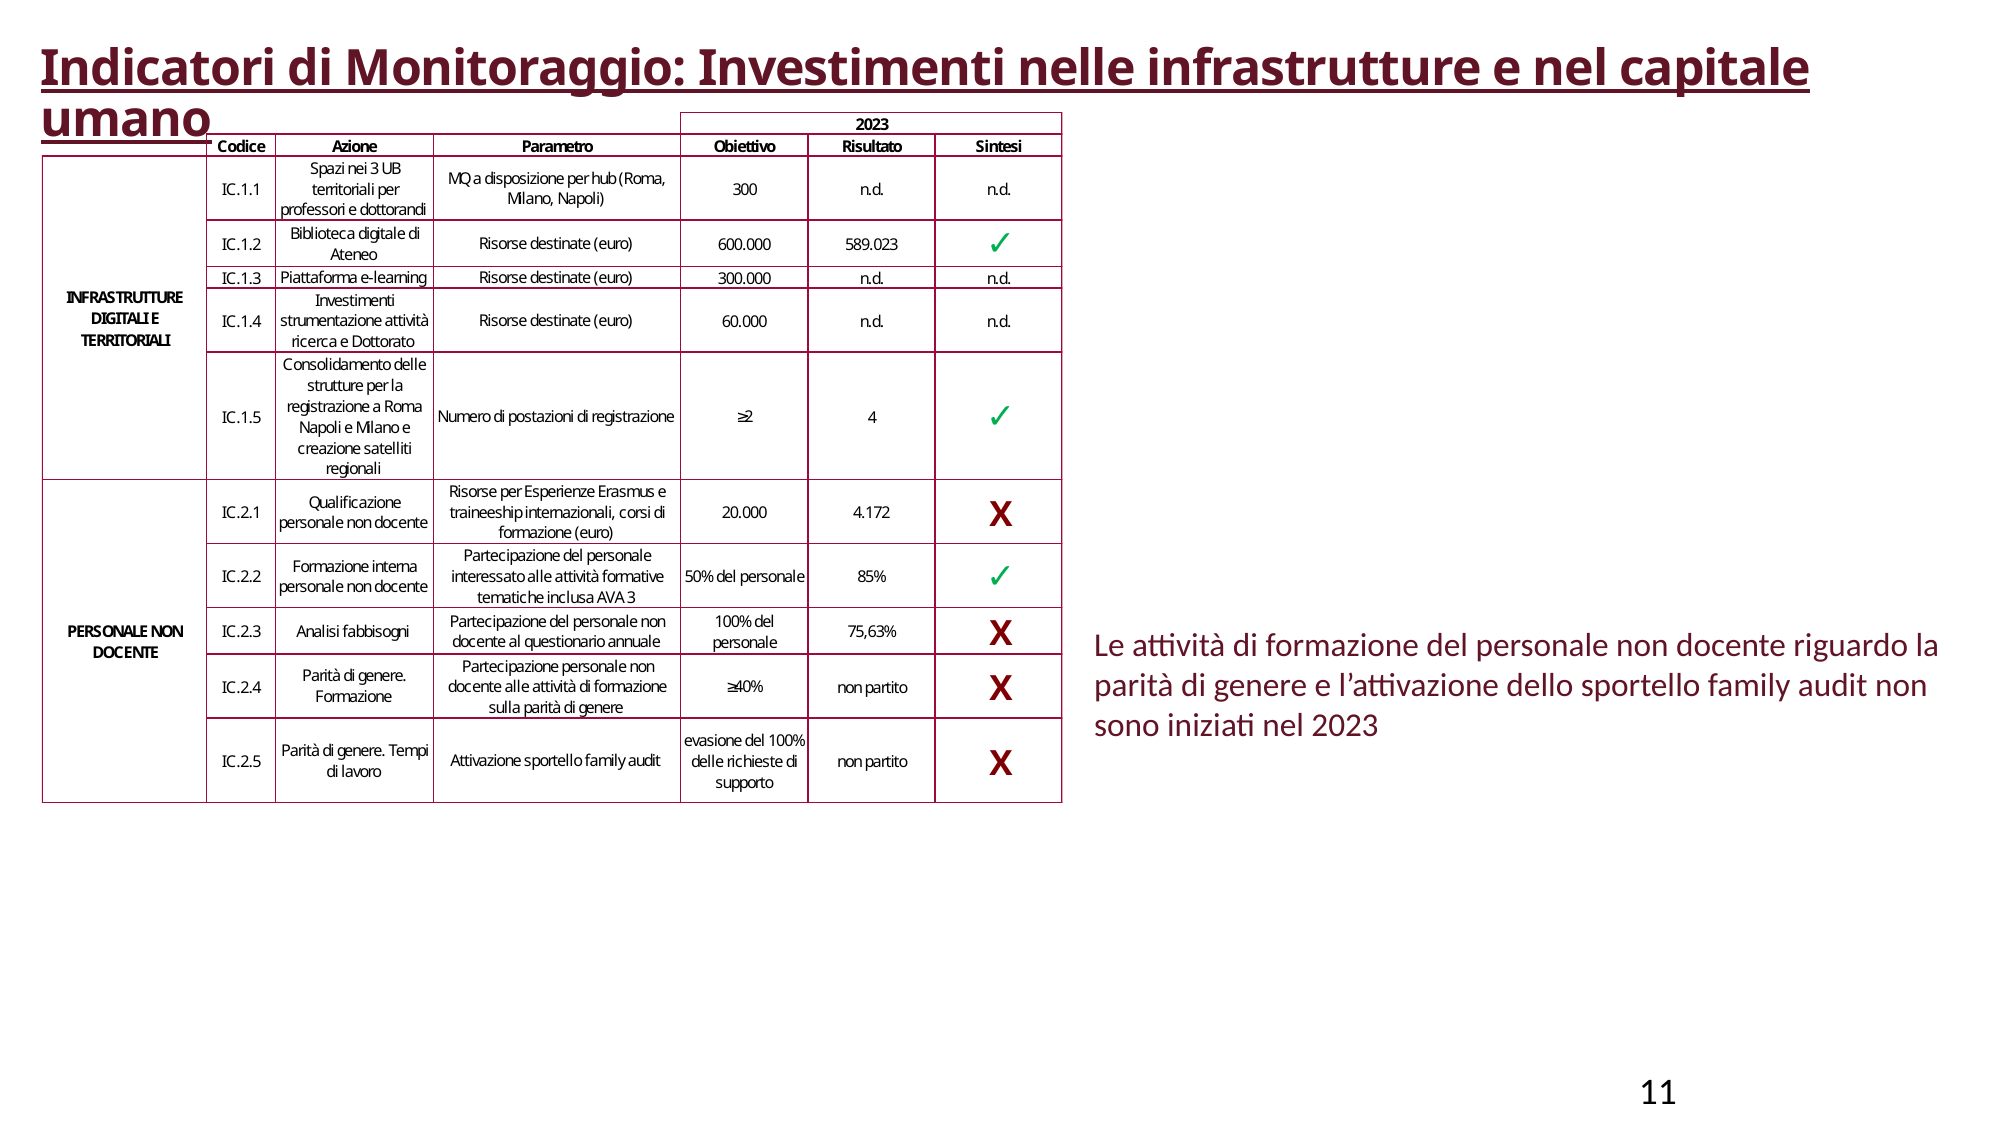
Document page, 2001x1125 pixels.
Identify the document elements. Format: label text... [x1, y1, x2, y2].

text_box Le attività di formazione del personale non docente riguardo la parità di genere e l’attivazione dello sportello family audit non sono iniziati nel 2023 [1079, 615, 1972, 751]
picture [41, 111, 1064, 805]
text_box Indicatori di Monitoraggio: Investimenti nelle infrastrutture e nel capitale umano [25, 37, 1989, 113]
slide_number 11 [1624, 1059, 1840, 1120]
